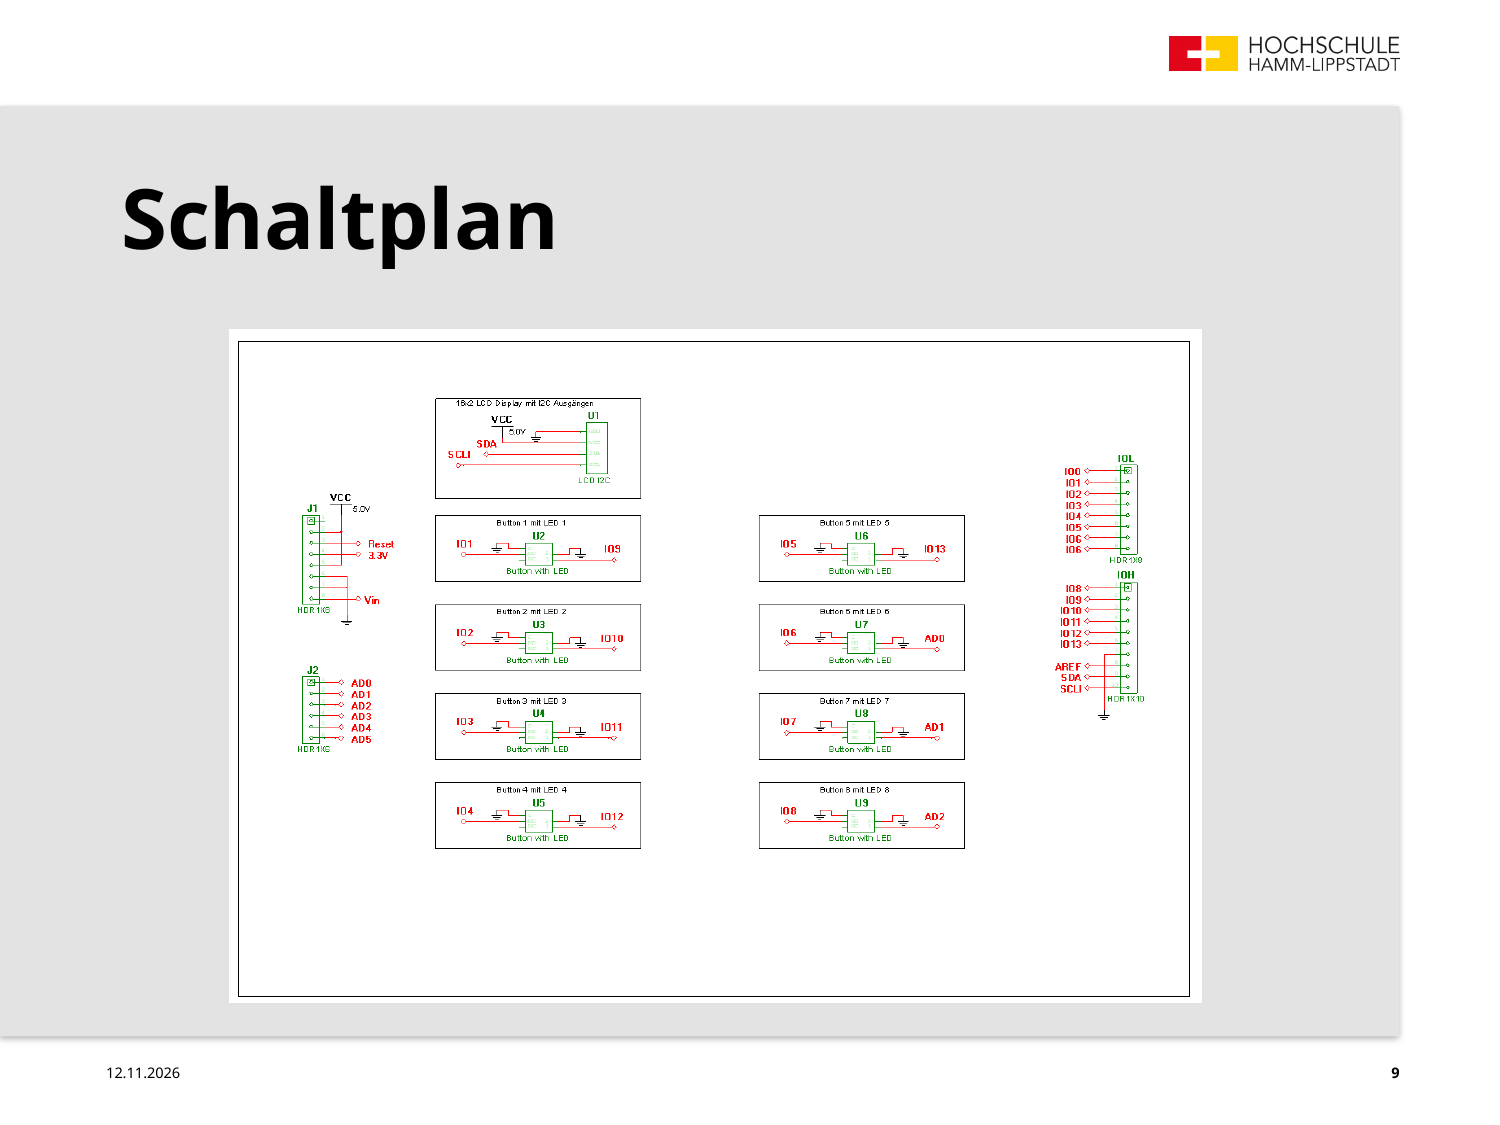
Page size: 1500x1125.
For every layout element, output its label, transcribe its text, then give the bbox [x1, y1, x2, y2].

slide_number 9 [1049, 1065, 1400, 1084]
picture [1169, 36, 1400, 71]
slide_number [106, 1065, 457, 1084]
title Schaltplan [106, 122, 1366, 310]
picture [229, 329, 1202, 1003]
